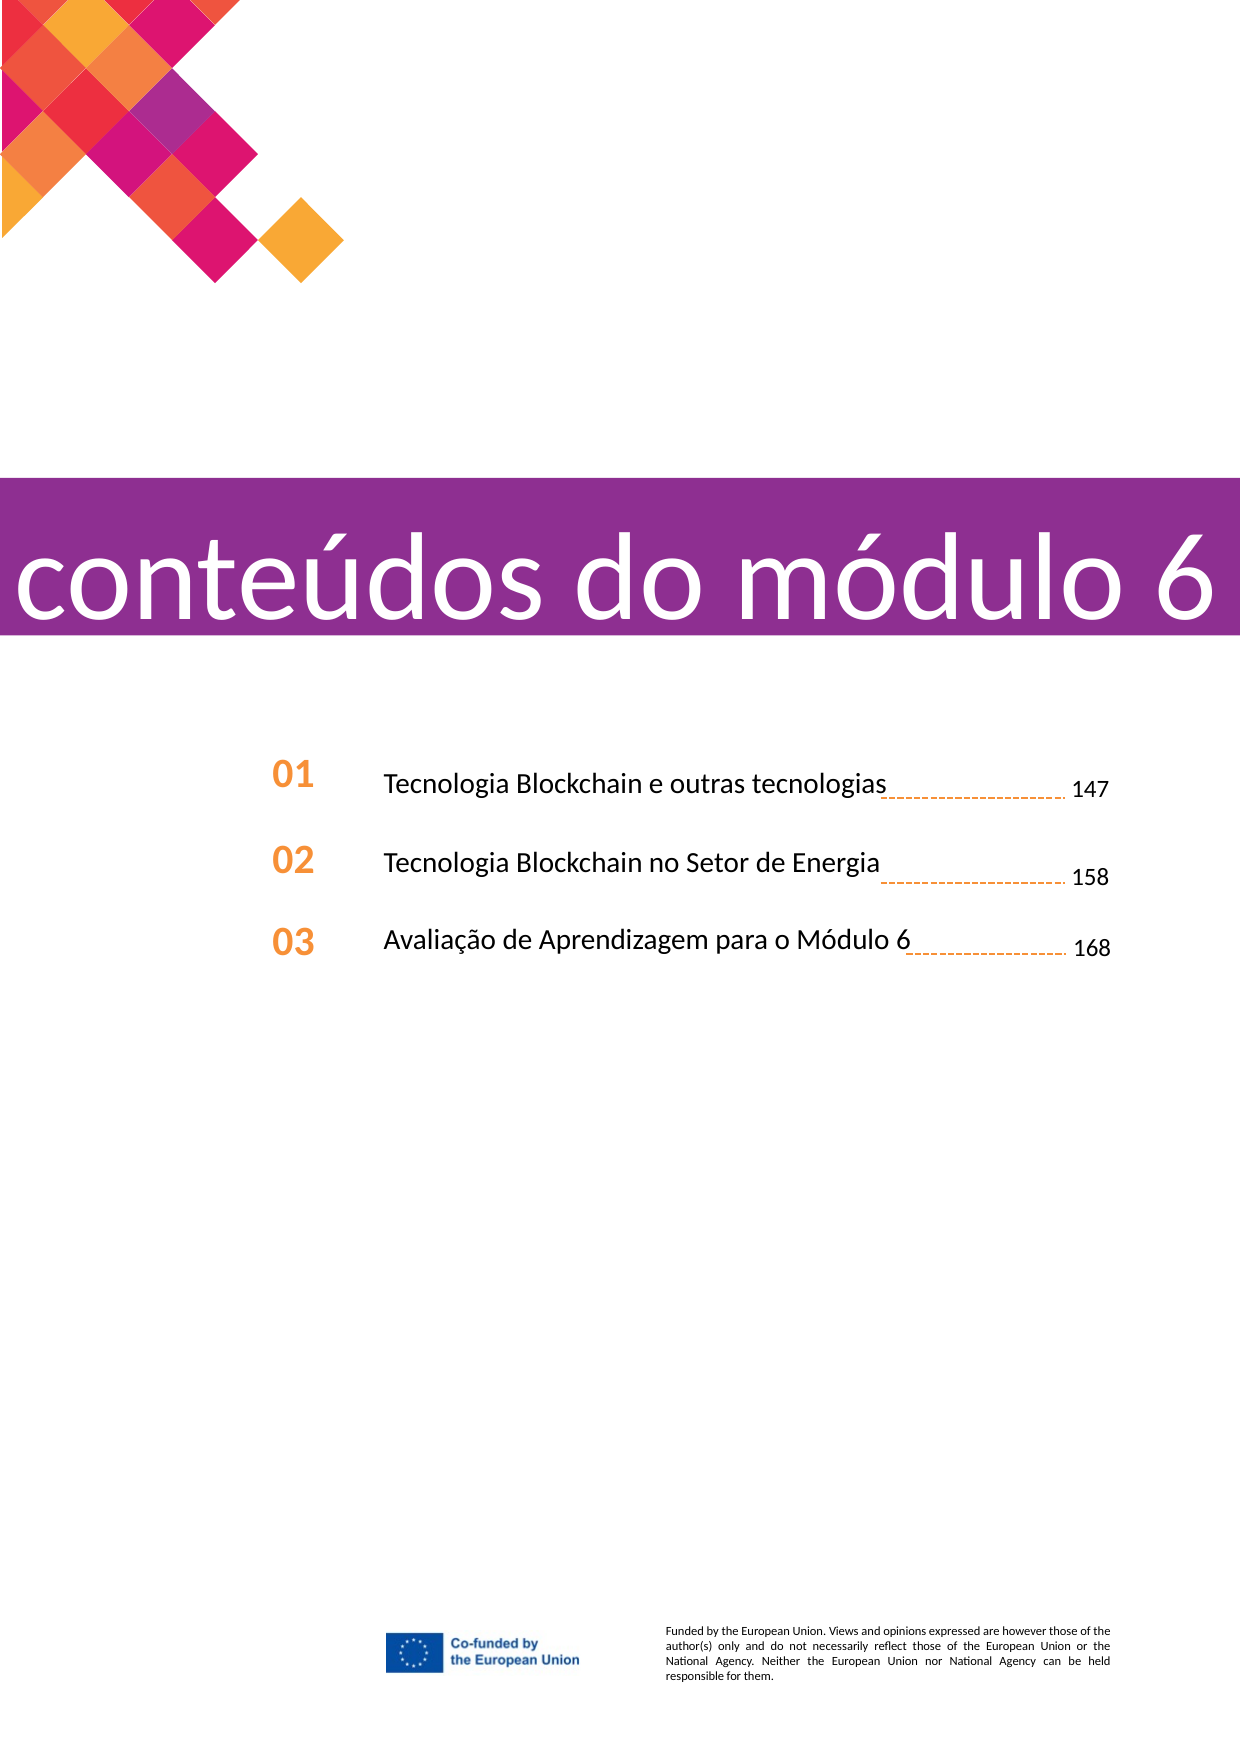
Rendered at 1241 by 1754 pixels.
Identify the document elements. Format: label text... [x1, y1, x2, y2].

text_box 168 [1051, 917, 1127, 976]
list Avaliação de Aprendizagem para o Módulo 6 [368, 909, 951, 967]
list 02 [240, 828, 347, 886]
text_box conteúdos do módulo 6 [0, 486, 1241, 647]
list Tecnologia Blockchain e outras tecnologias [368, 753, 1021, 811]
text_box 147 [1050, 758, 1125, 816]
list Tecnologia Blockchain no Setor de Energia [368, 831, 951, 890]
list 01 [240, 742, 347, 800]
text_box 158 [1050, 846, 1125, 905]
picture [386, 1630, 581, 1676]
list 03 [240, 910, 347, 968]
